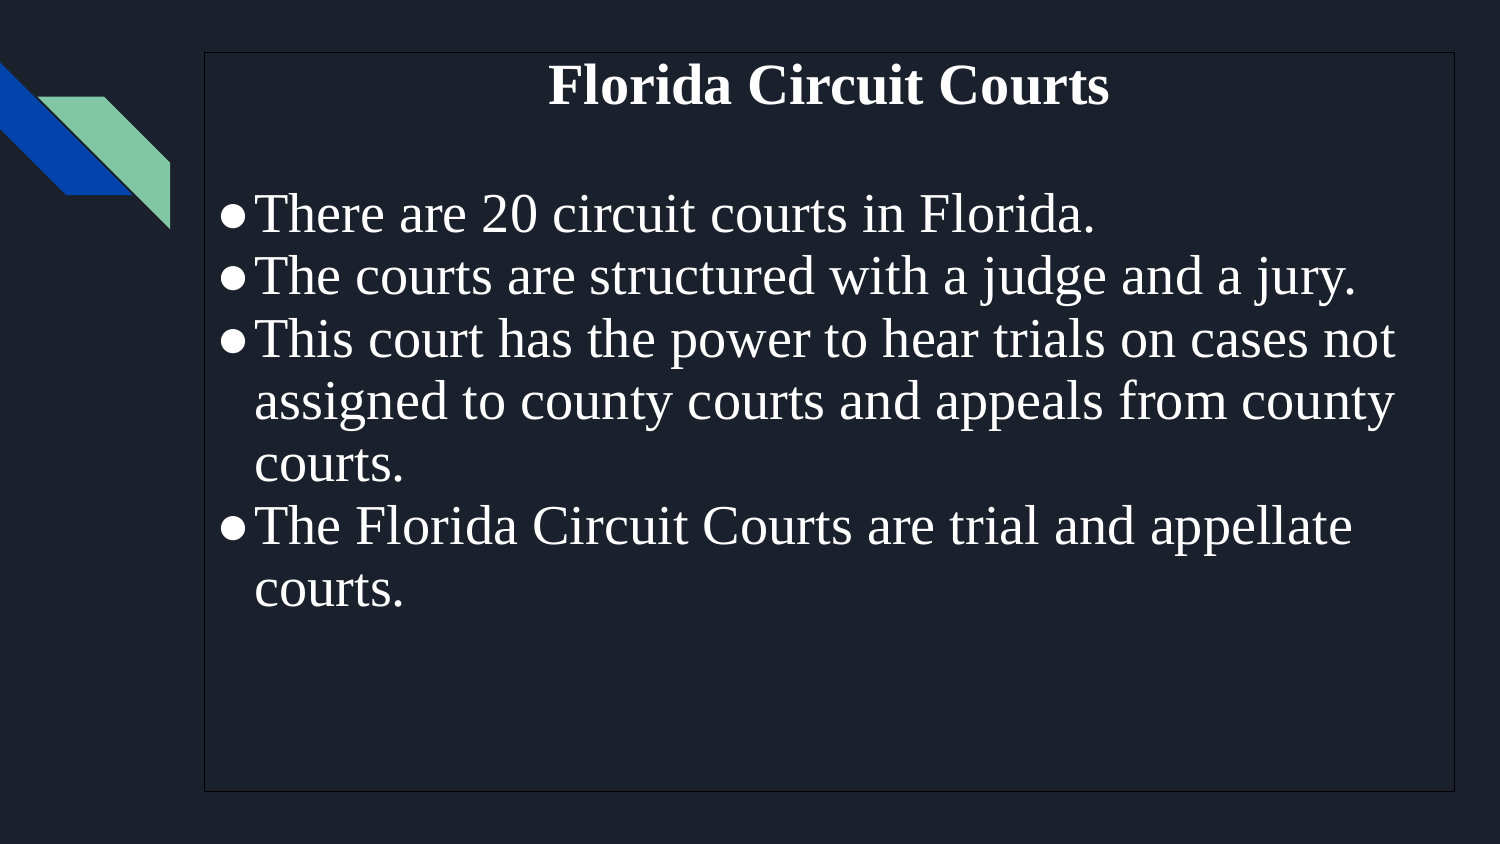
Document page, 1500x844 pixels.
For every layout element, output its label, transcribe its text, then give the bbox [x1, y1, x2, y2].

table_header Florida Circuit Courts There are 20 circuit courts in Florida. The courts are structured with a judge and a jury. This court has the power to hear trials on cases not assigned to county courts and appeals from county courts. The Florida Circuit Courts are trial and appellate courts. [205, 53, 1454, 791]
